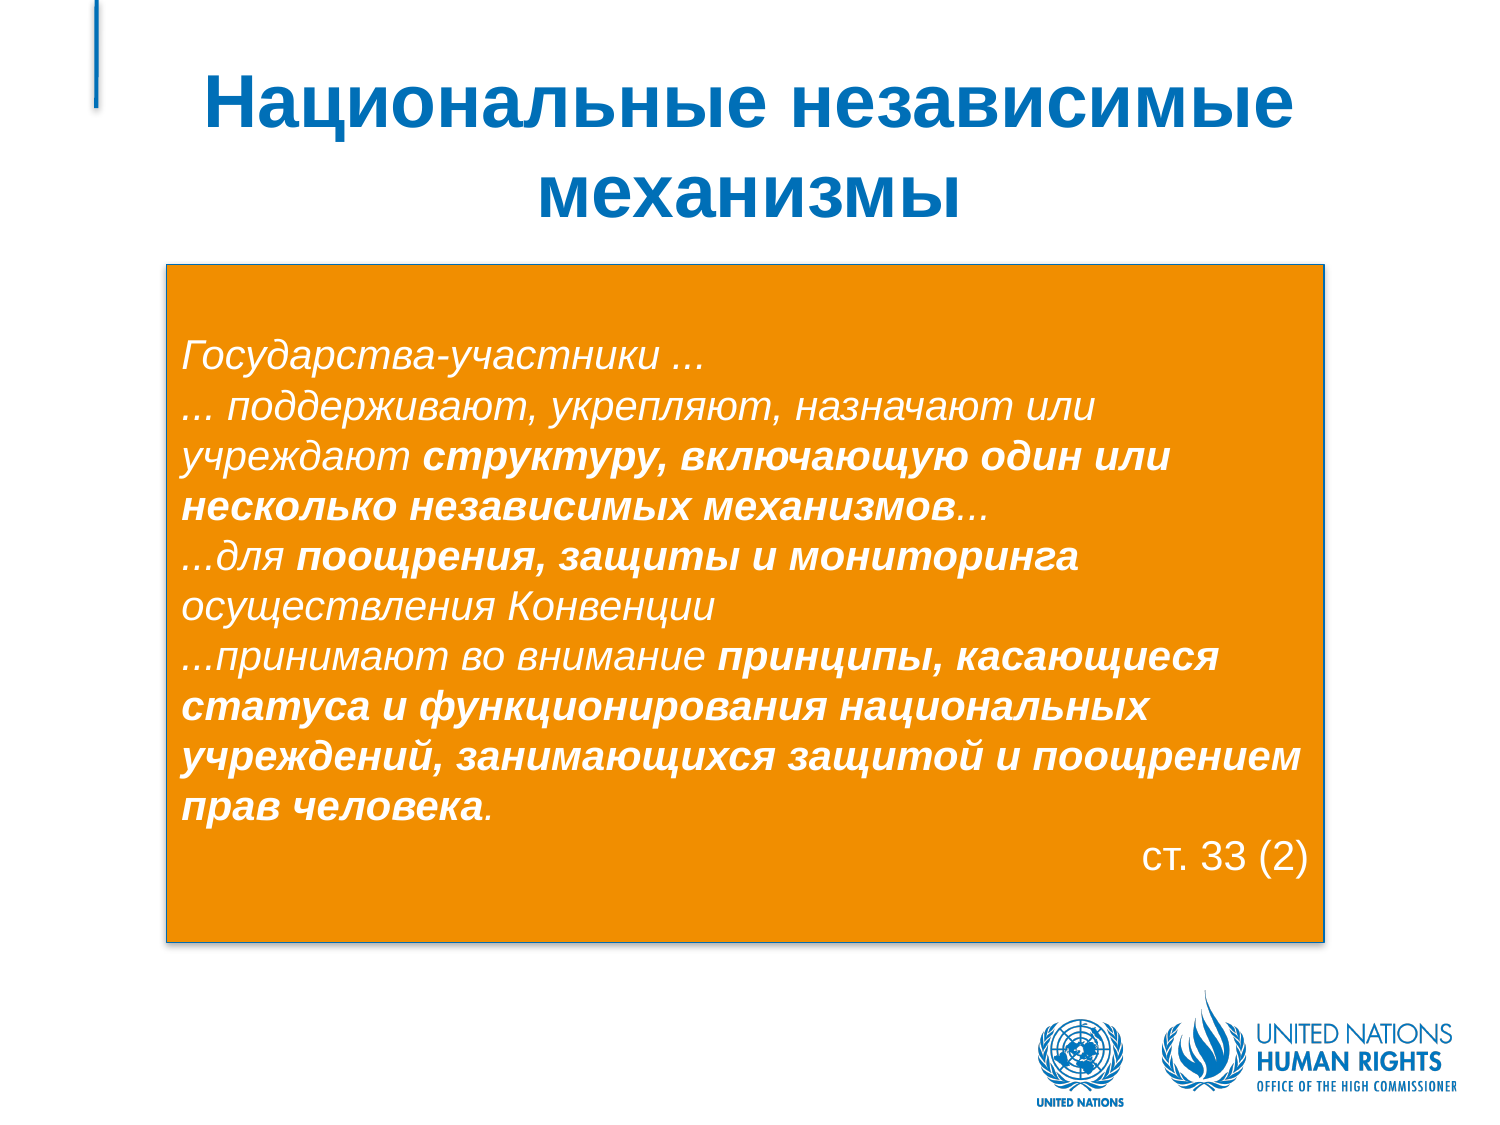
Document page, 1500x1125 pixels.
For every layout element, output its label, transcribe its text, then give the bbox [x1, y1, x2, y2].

picture [1037, 990, 1457, 1107]
text_box Государства-участники ... ... поддерживают, укрепляют, назначают или учреждают структуру, включающую один или несколько независимых механизмов... ...для поощрения, защиты и мониторинга осуществления Конвенции ...принимают во внимание принципы, касающиеся статуса и функционирования национальных учреждений, занимающихся защитой и поощрением прав человека. ст. 33 (2) [166, 264, 1325, 943]
title Национальные независимые механизмы [62, 45, 1437, 224]
